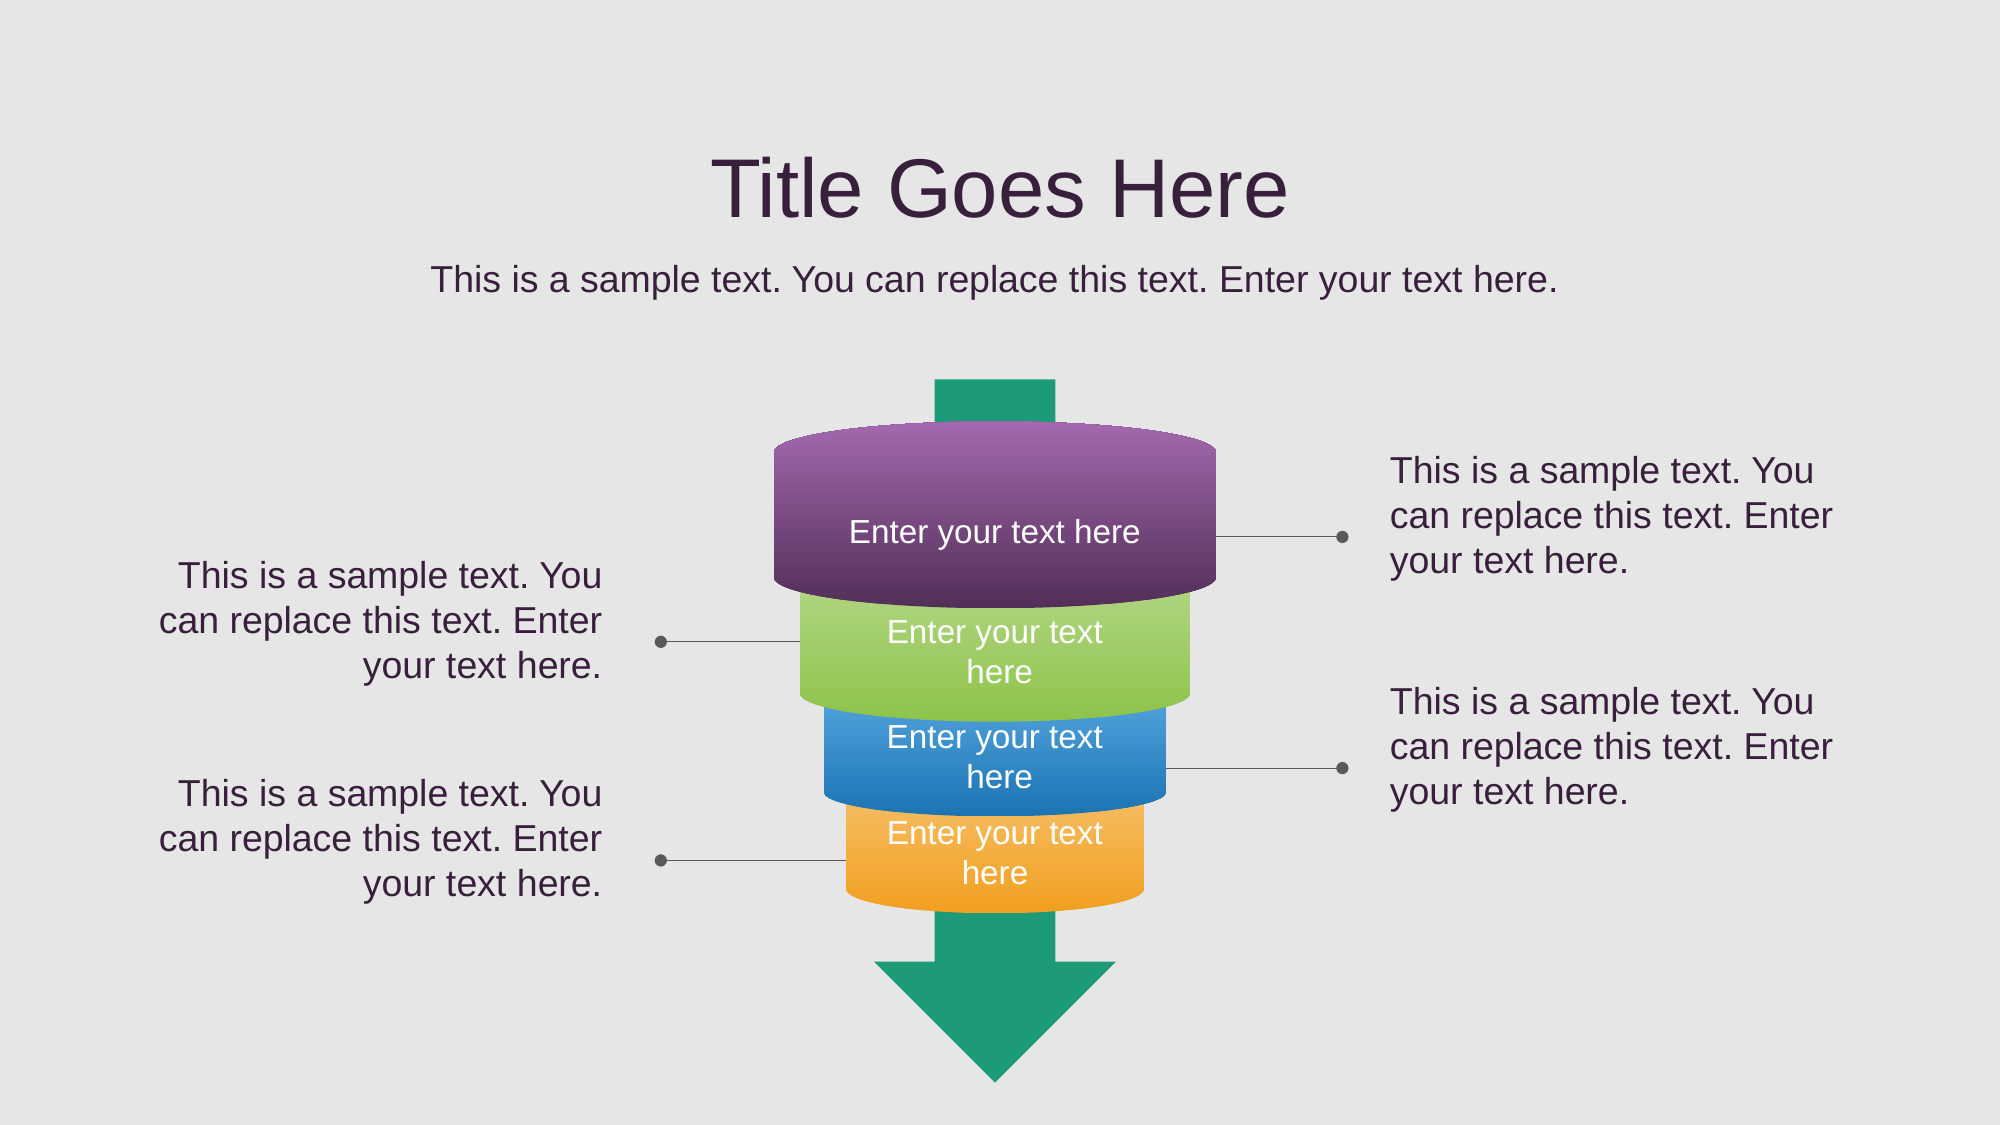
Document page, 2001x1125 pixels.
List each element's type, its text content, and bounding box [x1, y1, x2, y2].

text_box Enter your text here [798, 593, 1192, 723]
text_box This is a sample text. You can replace this text. Enter your text here. [130, 761, 618, 957]
text_box [933, 378, 1057, 421]
text_box This is a sample text. You can replace this text. Enter your text here. [1375, 669, 1862, 865]
text_box Enter your text here [844, 805, 1146, 915]
text_box This is a sample text. You can replace this text. Enter your text here. [130, 543, 618, 739]
text_box This is a sample text. You can replace this text. Enter your text here. [1375, 438, 1862, 634]
text_box Title Goes Here This is a sample text. You can replace this text. Enter your text here. [122, 106, 1877, 328]
text_box Enter your text here [822, 708, 1168, 818]
text_box [871, 913, 1119, 1085]
text_box Enter your text here [772, 420, 1218, 610]
